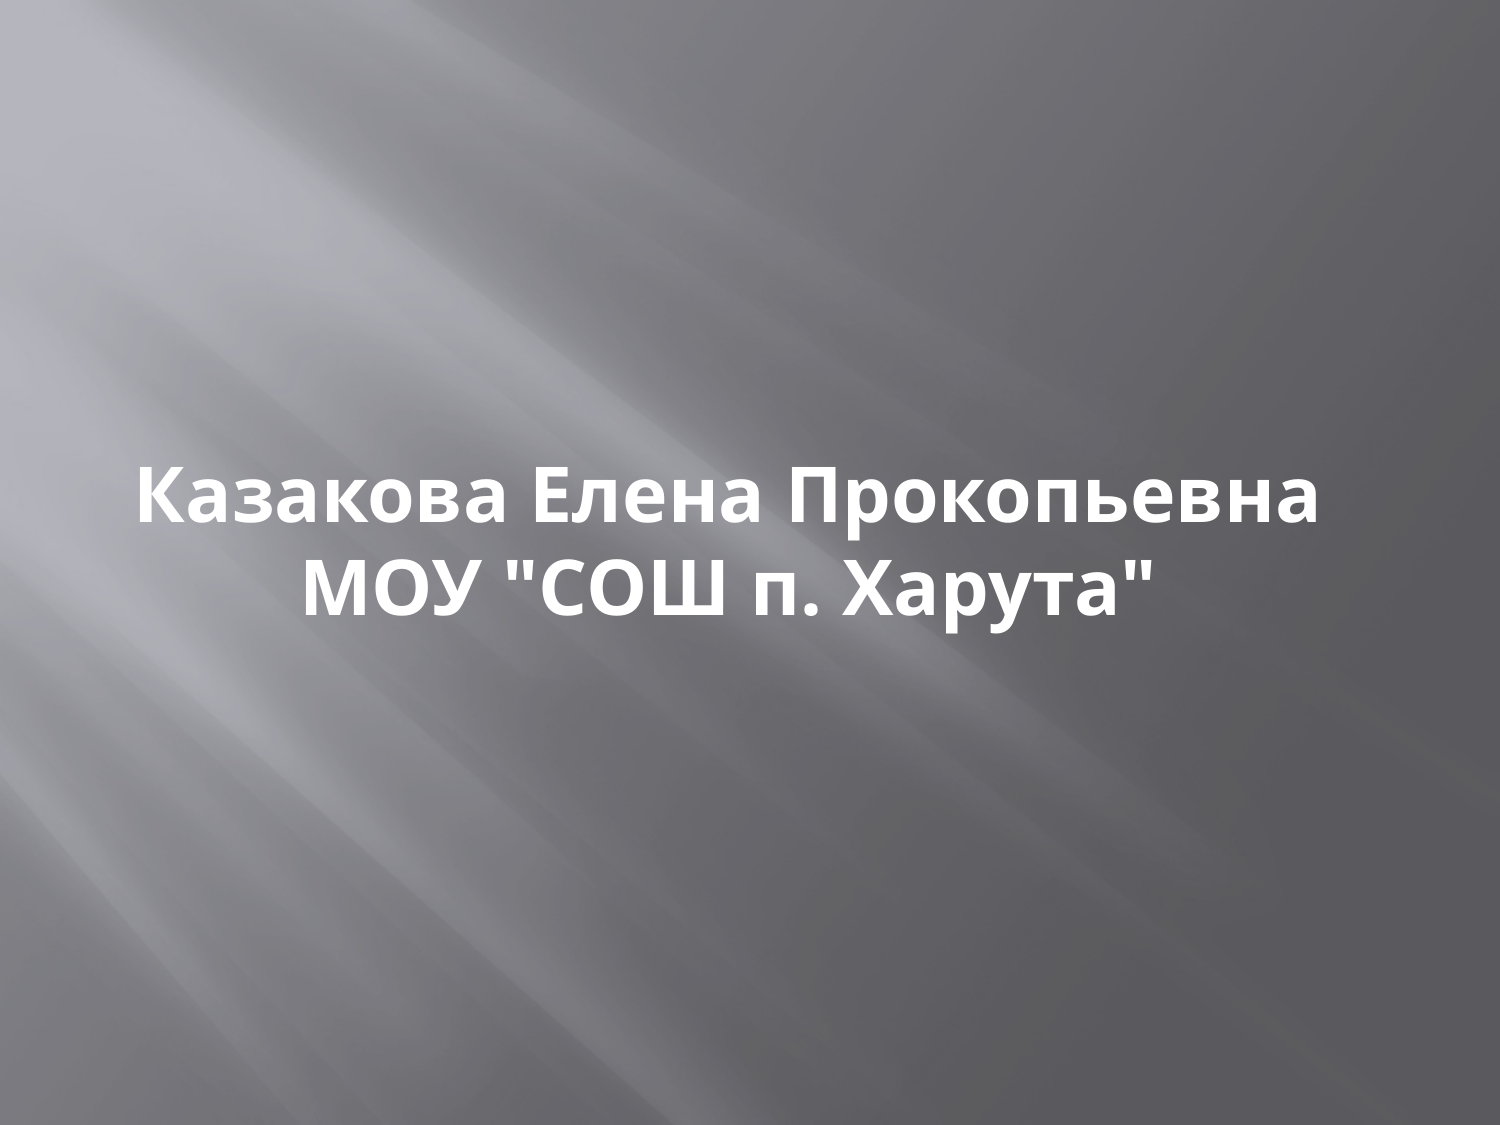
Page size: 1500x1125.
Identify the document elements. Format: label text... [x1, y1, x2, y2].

title Казакова Елена Прокопьевна МОУ "СОШ п. Харута" [53, 444, 1404, 632]
